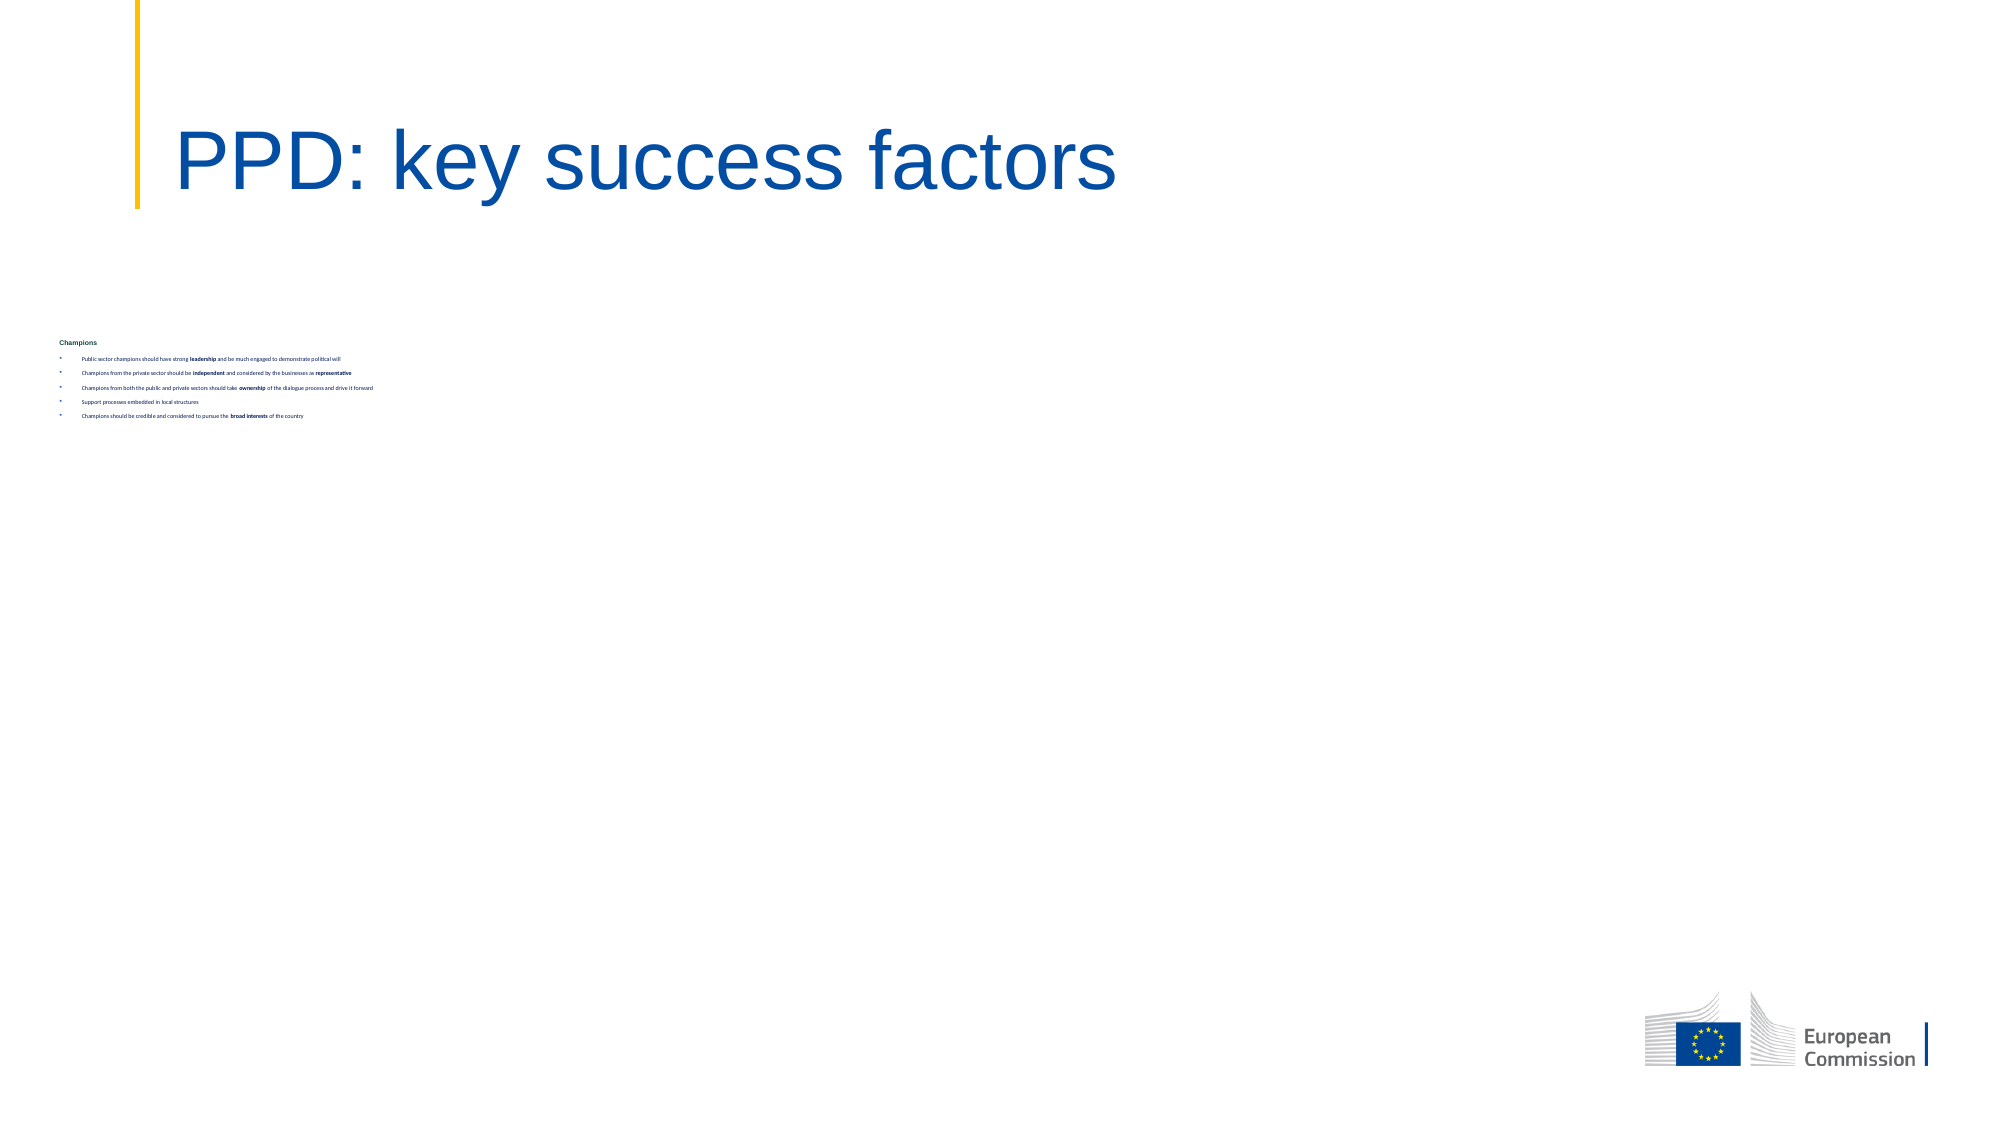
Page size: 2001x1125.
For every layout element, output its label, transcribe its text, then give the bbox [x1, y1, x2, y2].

picture [1645, 991, 1928, 1066]
title PPD: key success factors [159, 79, 1885, 208]
text_box Champions Public sector champions should have strong leadership and be much engaged to demonstrate political will Champions from the private sector should be independent and considered by the businesses as representative Champions from both the public and private sectors should take ownership of the dialogue process and drive it forward Support processes embedded in local structures Champions should be credible and considered to pursue the broad interests of the country [44, 331, 1956, 443]
